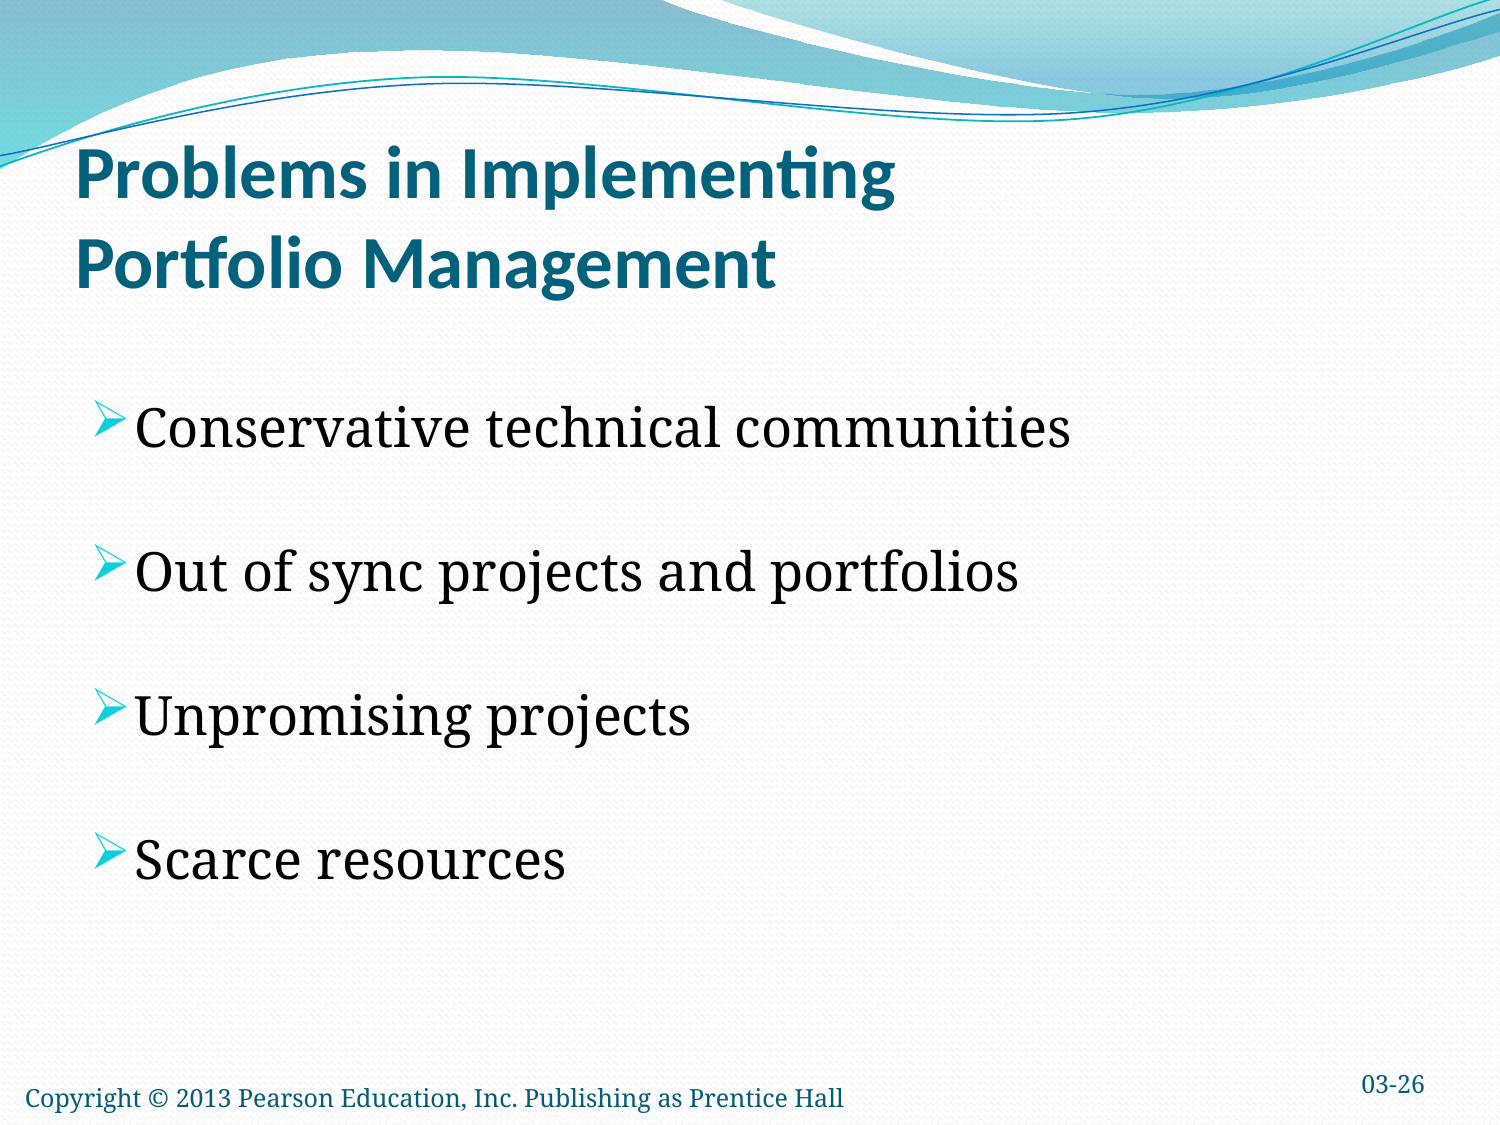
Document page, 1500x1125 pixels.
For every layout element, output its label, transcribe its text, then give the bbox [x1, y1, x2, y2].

title Problems in Implementing Portfolio Management [74, 115, 1426, 304]
slide_number 03-26 [1299, 1042, 1425, 1103]
list Conservative technical communities Out of sync projects and portfolios Unpromising projects Scarce resources [74, 317, 1426, 1038]
